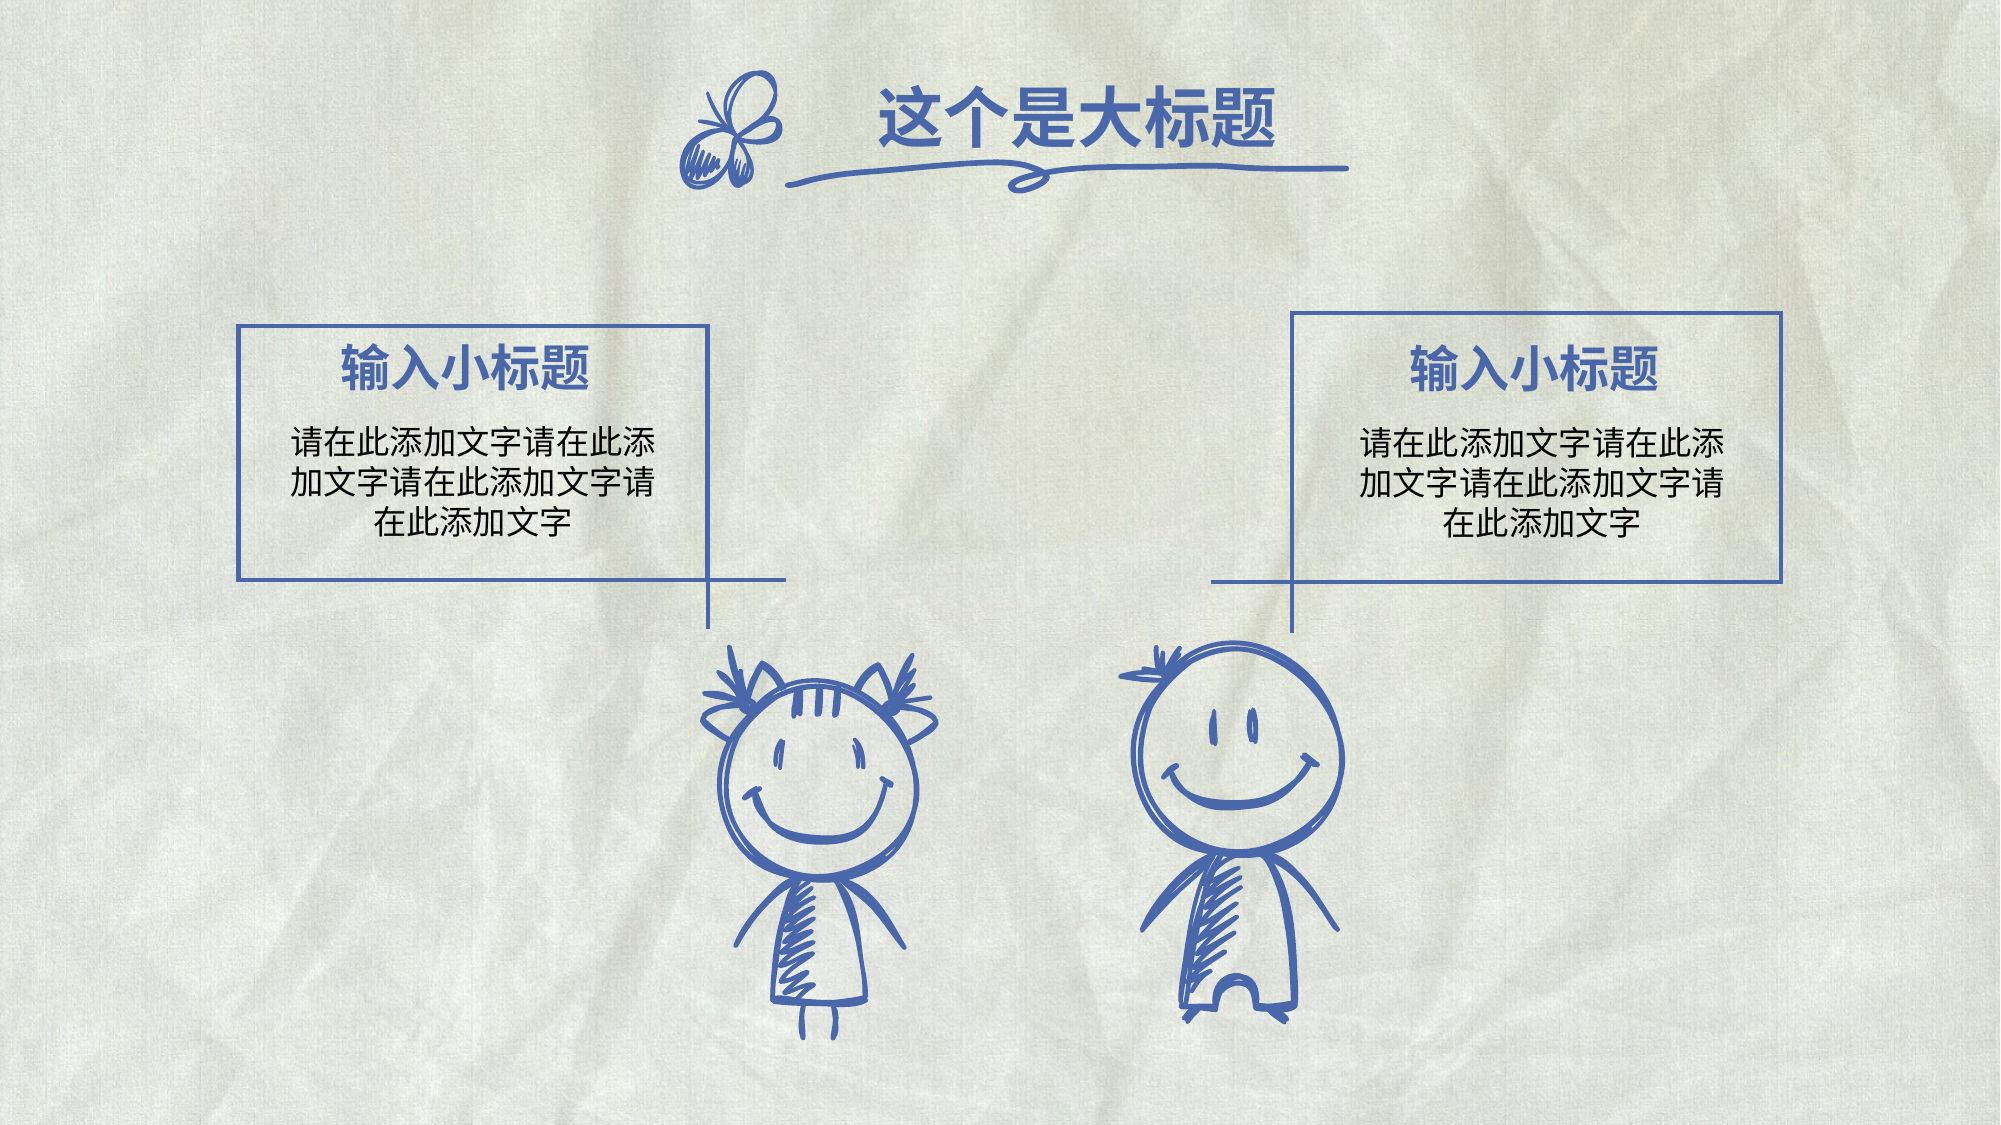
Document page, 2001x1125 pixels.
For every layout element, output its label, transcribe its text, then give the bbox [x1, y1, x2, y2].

text_box 这个是大标题 [862, 68, 1329, 163]
text_box [784, 163, 1350, 194]
picture [0, 0, 2001, 1125]
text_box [699, 643, 940, 1042]
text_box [1117, 636, 1347, 1026]
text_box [1210, 312, 1781, 634]
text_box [675, 70, 784, 195]
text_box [238, 326, 786, 629]
